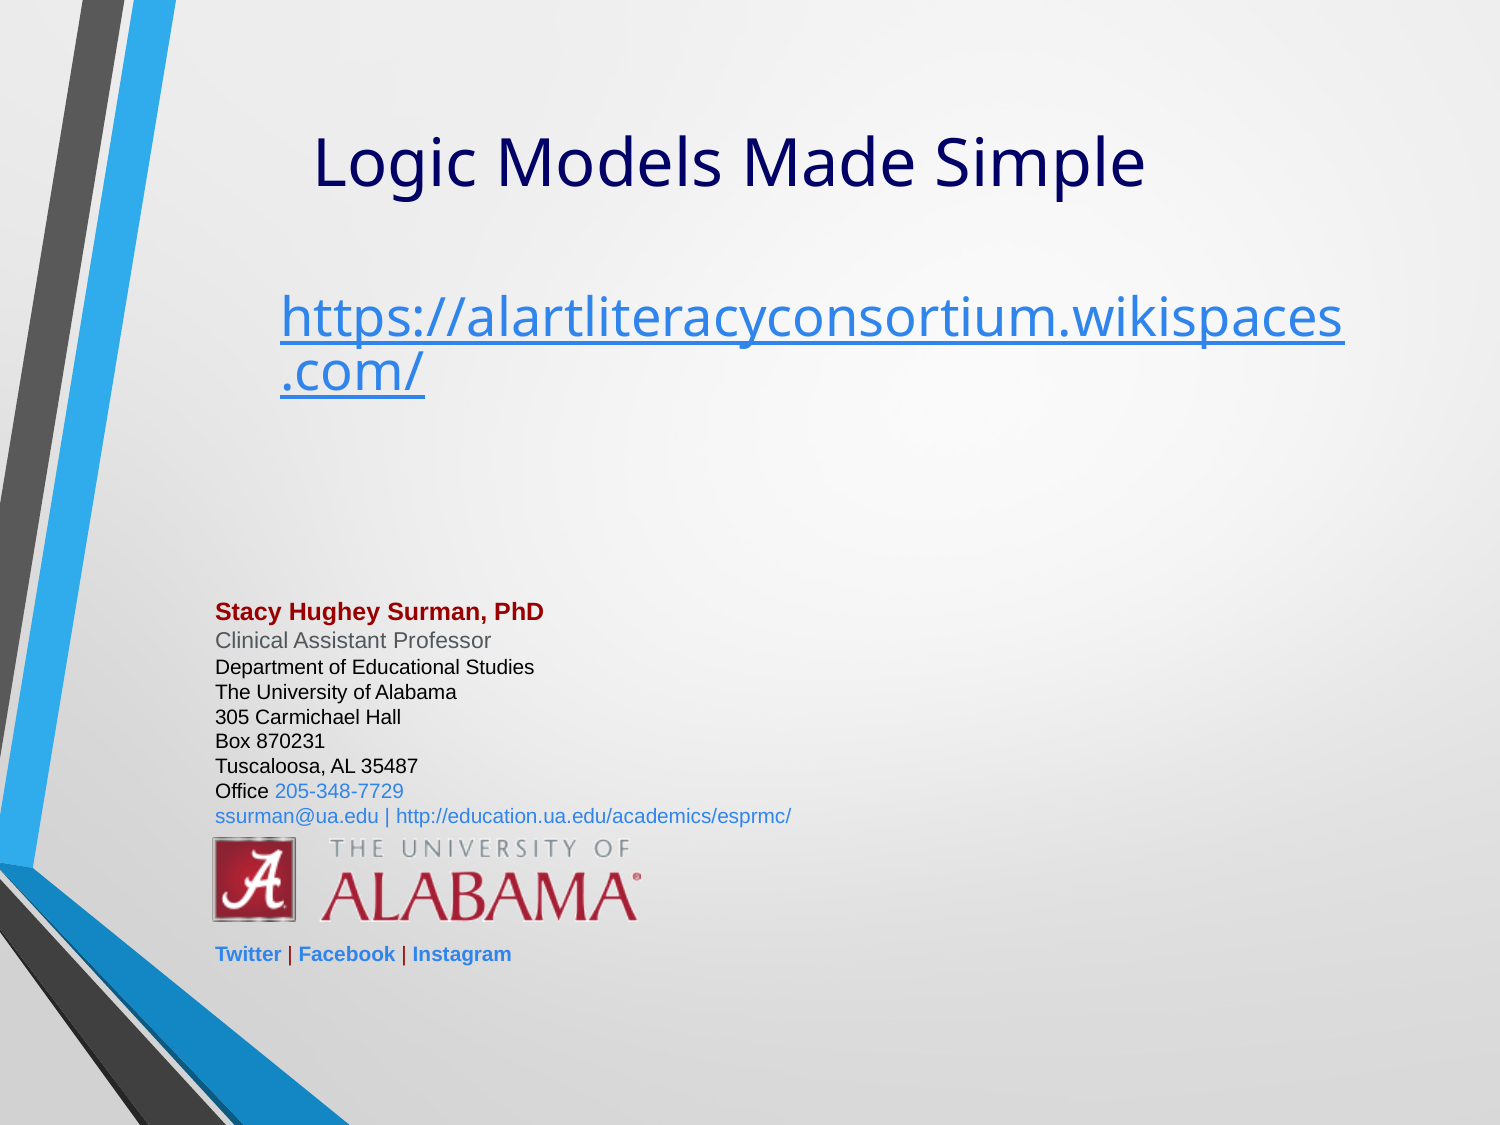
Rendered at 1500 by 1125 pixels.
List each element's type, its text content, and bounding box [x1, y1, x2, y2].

picture [212, 837, 641, 923]
text_box Logic Models Made Simple [112, 112, 1400, 208]
text_box Stacy Hughey Surman, PhD Clinical Assistant Professor Department of Educational Studies The University of Alabama 305 Carmichael Hall Box 870231 Tuscaloosa, AL 35487 Office 205-348-7729 ssurman@ua.edu | http://education.ua.edu/academics/esprmc/ Twitter | Facebook | Instagram [199, 588, 963, 973]
text_box https://alartliteracyconsortium.wikispaces.com/ [265, 275, 1363, 364]
